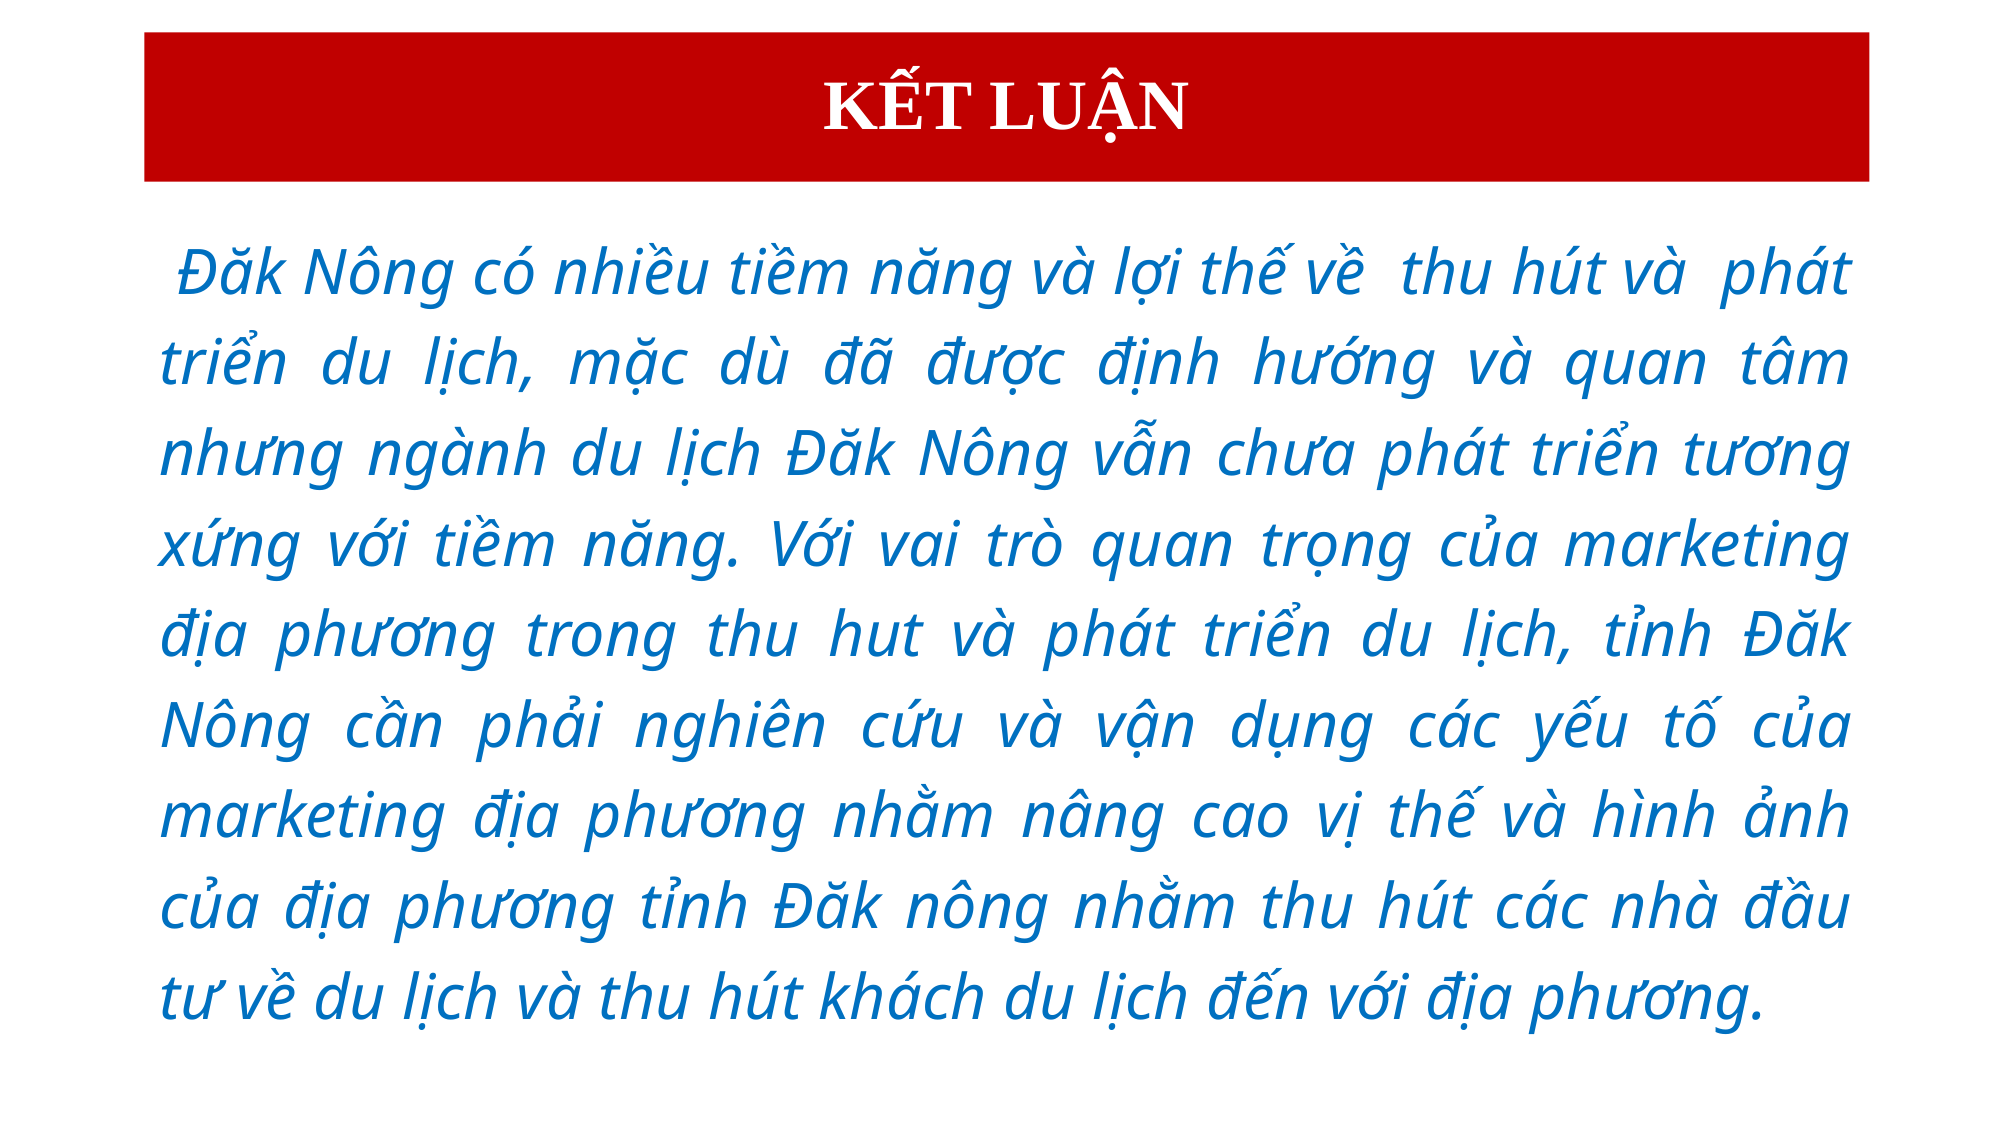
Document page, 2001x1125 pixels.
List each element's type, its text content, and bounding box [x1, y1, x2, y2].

title KẾT LUẬN [144, 32, 1870, 182]
list Đăk Nông có nhiều tiềm năng và lợi thế về thu hút và phát triển du lịch, mặc dù đã được định hướng và quan tâm nhưng ngành du lịch Đăk Nông vẫn chưa phát triển tương xứng với tiềm năng. Với vai trò quan trọng của marketing địa phương trong thu hut và phát triển du lịch, tỉnh Đăk Nông cần phải nghiên cứu và vận dụng các yếu tố của marketing địa phương nhằm nâng cao vị thế và hình ảnh của địa phương tỉnh Đăk nông nhằm thu hút các nhà đầu tư về du lịch và thu hút khách du lịch đến với địa phương. [144, 208, 1870, 1064]
